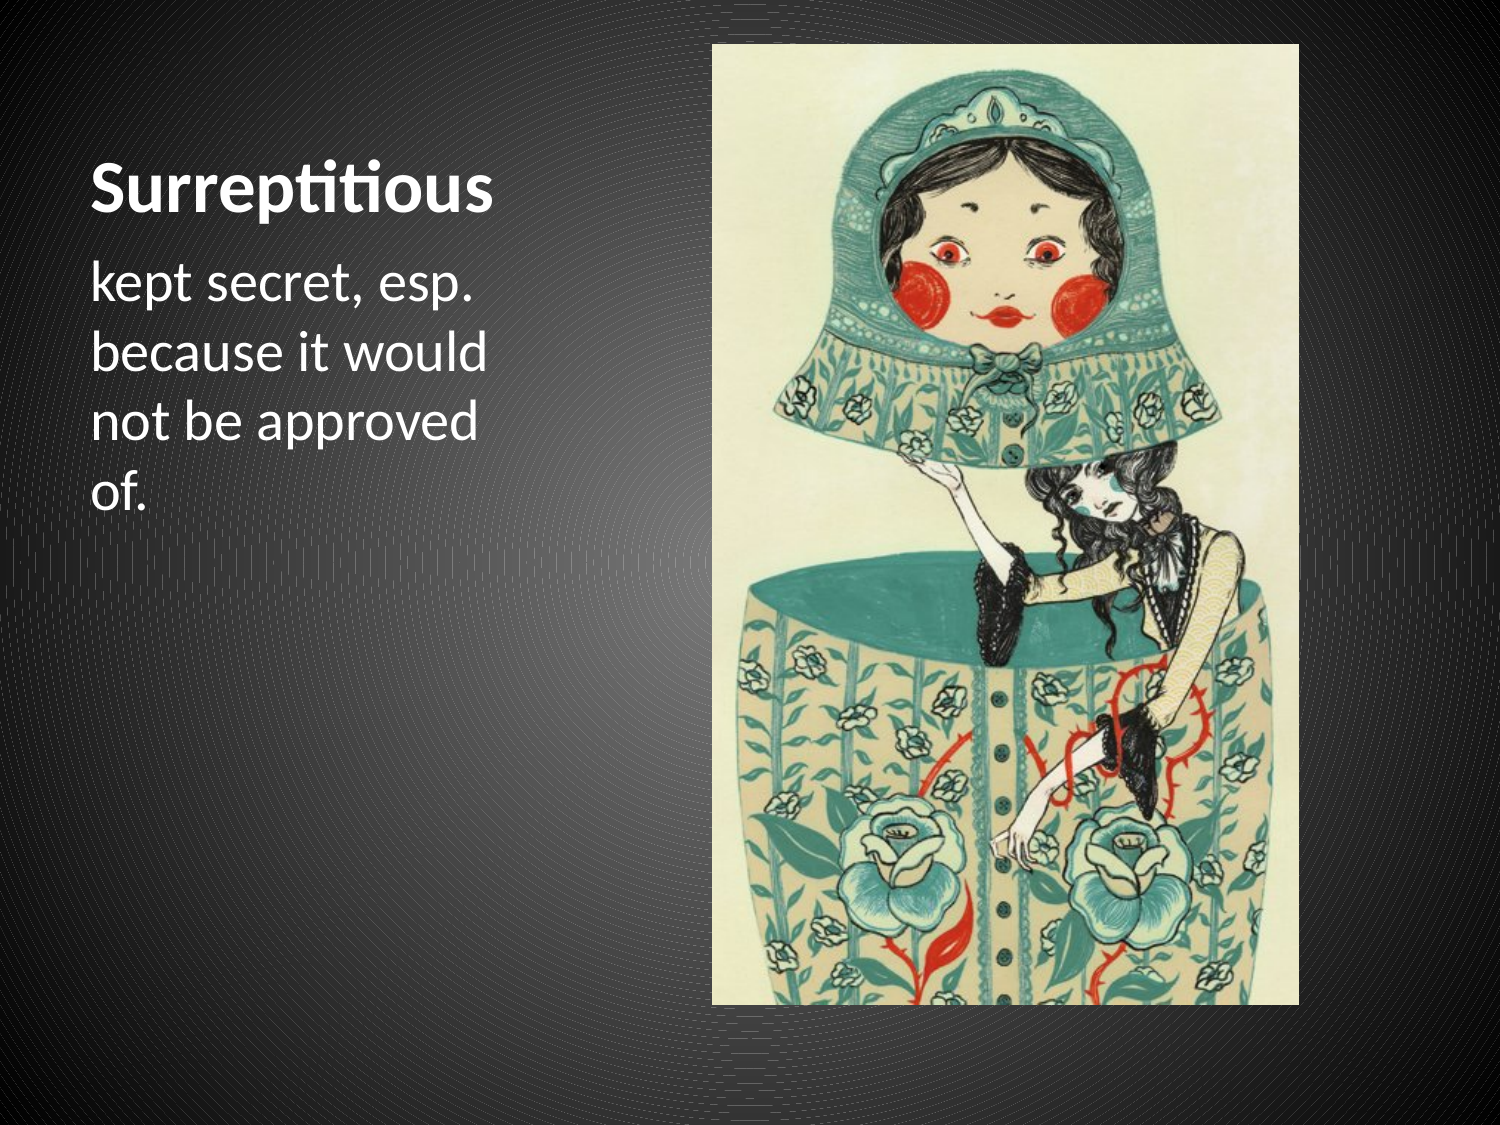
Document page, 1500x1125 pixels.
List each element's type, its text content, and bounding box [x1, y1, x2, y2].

list kept secret, esp. because it would not be approved of. [75, 235, 569, 1005]
title Surreptitious [75, 44, 569, 235]
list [586, 44, 1426, 1006]
